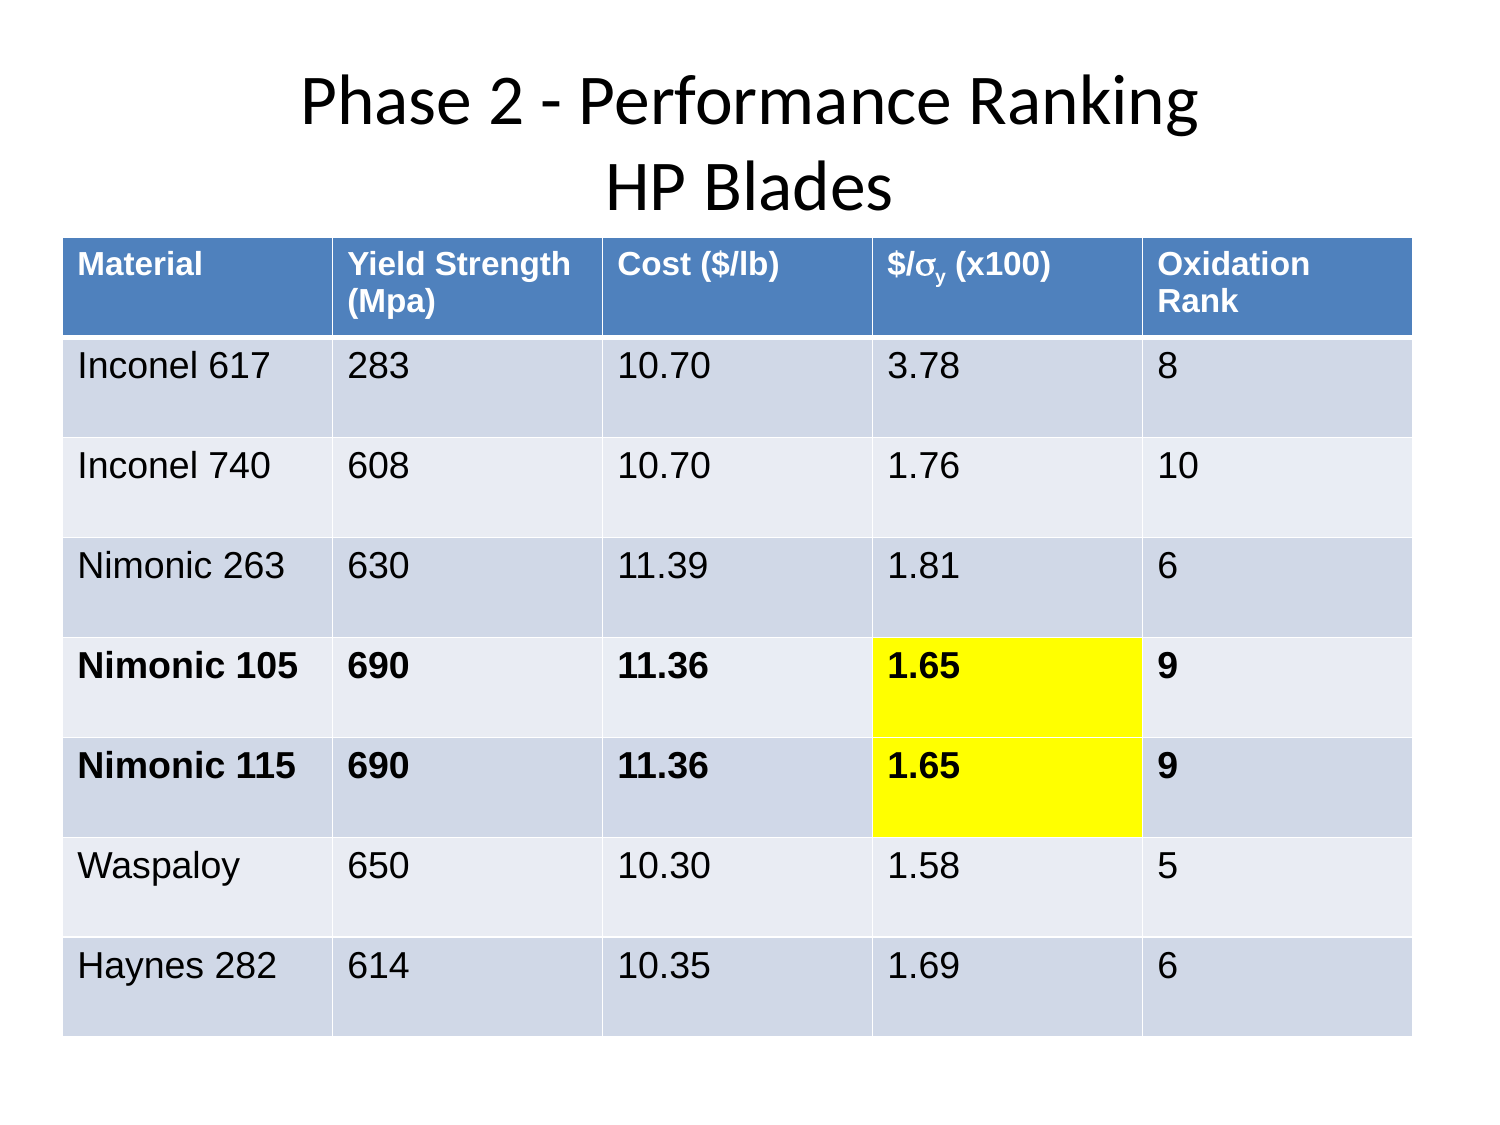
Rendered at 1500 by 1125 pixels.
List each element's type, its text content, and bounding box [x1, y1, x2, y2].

table_cell 10 [1143, 438, 1412, 537]
table_cell 690 [333, 738, 602, 837]
table_cell 10.30 [603, 838, 872, 936]
table_cell Nimonic 115 [63, 738, 332, 837]
table_cell 3.78 [873, 340, 1142, 437]
table_cell 1.69 [873, 938, 1142, 1036]
table_cell 6 [1143, 538, 1412, 637]
table_cell 10.70 [603, 438, 872, 537]
table_cell 608 [333, 438, 602, 537]
table_cell 630 [333, 538, 602, 637]
table_cell 1.58 [873, 838, 1142, 936]
table_cell 11.39 [603, 538, 872, 637]
table_cell 10.35 [603, 938, 872, 1036]
table_header Material [63, 238, 332, 335]
table_cell 8 [1143, 340, 1412, 437]
table_cell Inconel 740 [63, 438, 332, 537]
table_header Oxidation Rank [1143, 238, 1412, 335]
table_cell Waspaloy [63, 838, 332, 936]
table_cell 1.65 [873, 638, 1142, 737]
table_cell 1.65 [873, 738, 1142, 837]
table_cell 11.36 [603, 638, 872, 737]
table_cell Nimonic 105 [63, 638, 332, 737]
table_cell Nimonic 263 [63, 538, 332, 637]
table_cell 11.36 [603, 738, 872, 837]
table_cell 9 [1143, 638, 1412, 737]
table_cell Haynes 282 [63, 938, 332, 1036]
table_cell 283 [333, 340, 602, 437]
table_header Yield Strength (Mpa) [333, 238, 602, 335]
table_cell 10.70 [603, 340, 872, 437]
table_cell 1.76 [873, 438, 1142, 537]
table_cell 690 [333, 638, 602, 737]
table_cell Inconel 617 [63, 340, 332, 437]
table_cell 650 [333, 838, 602, 936]
table_cell 614 [333, 938, 602, 1036]
title Phase 2 - Performance Ranking HP Blades [75, 45, 1425, 233]
table_header $/sy (x100) [873, 238, 1142, 335]
table_cell 6 [1143, 938, 1412, 1036]
table_cell 1.81 [873, 538, 1142, 637]
table_cell 5 [1143, 838, 1412, 936]
table_header Cost ($/lb) [603, 238, 872, 335]
table_cell 9 [1143, 738, 1412, 837]
